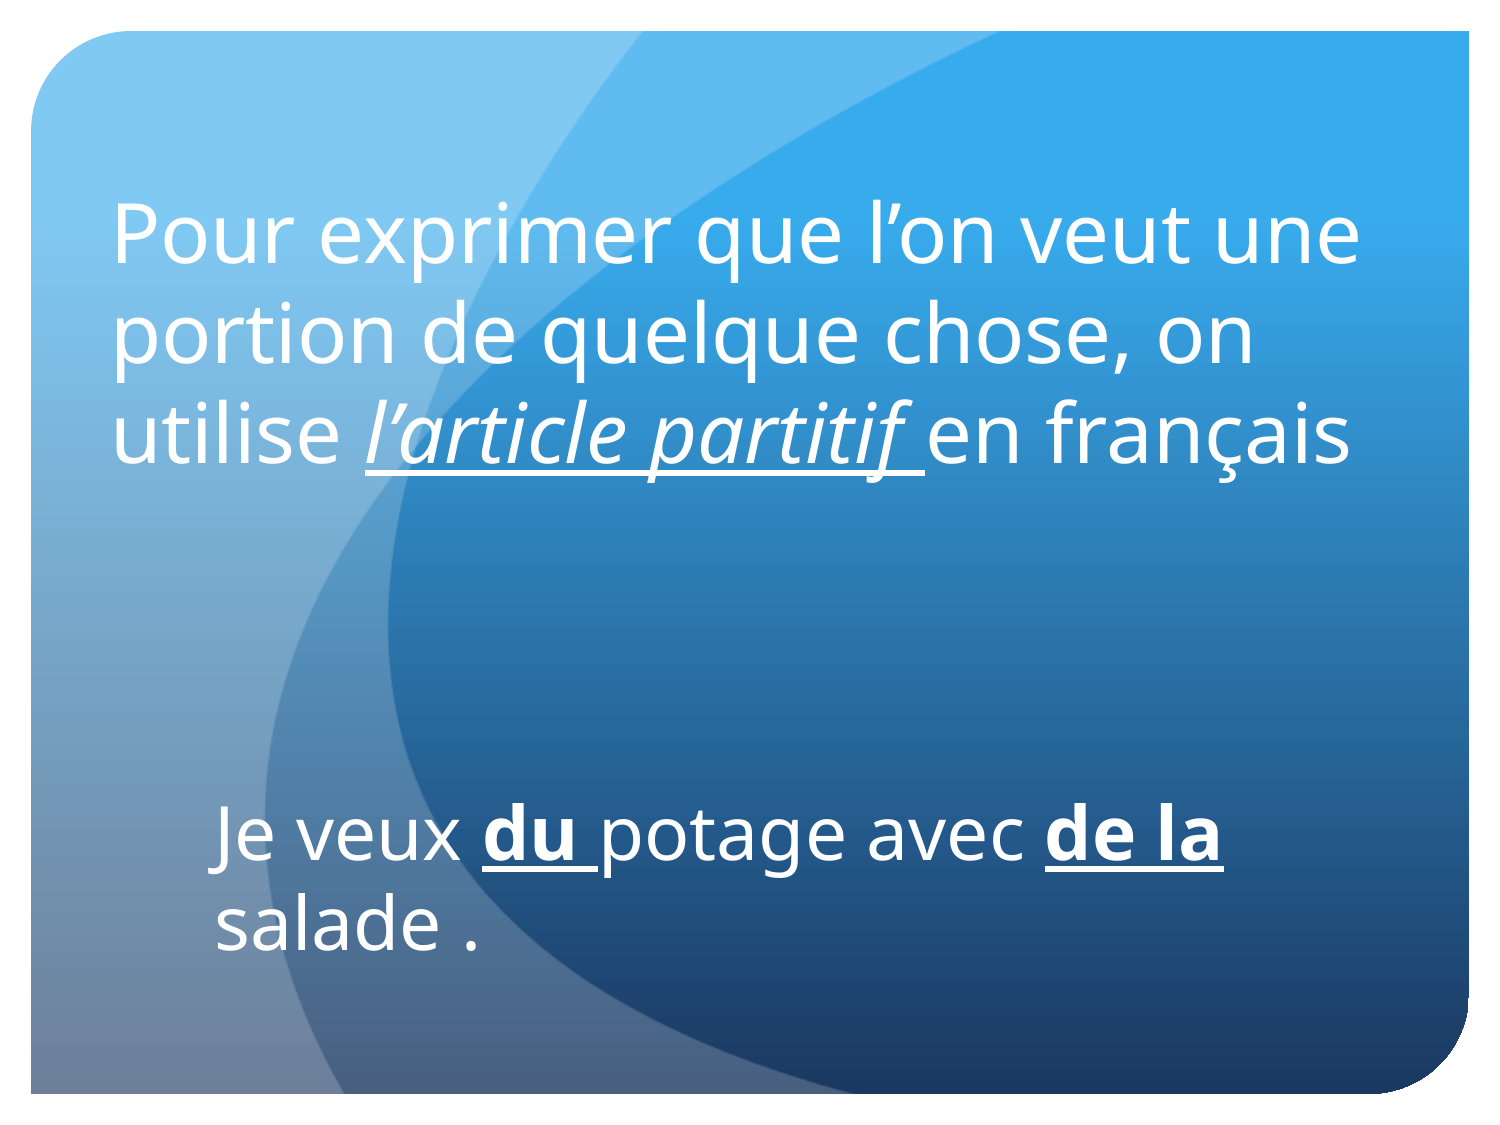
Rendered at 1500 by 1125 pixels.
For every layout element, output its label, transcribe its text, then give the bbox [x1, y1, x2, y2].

title Pour exprimer que l’on veut une portion de quelque chose, on utilise l’article partitif en français [94, 186, 1464, 489]
picture [25, 30, 1474, 1095]
subtitle Je veux du potage avec de la salade . [199, 778, 1372, 1034]
